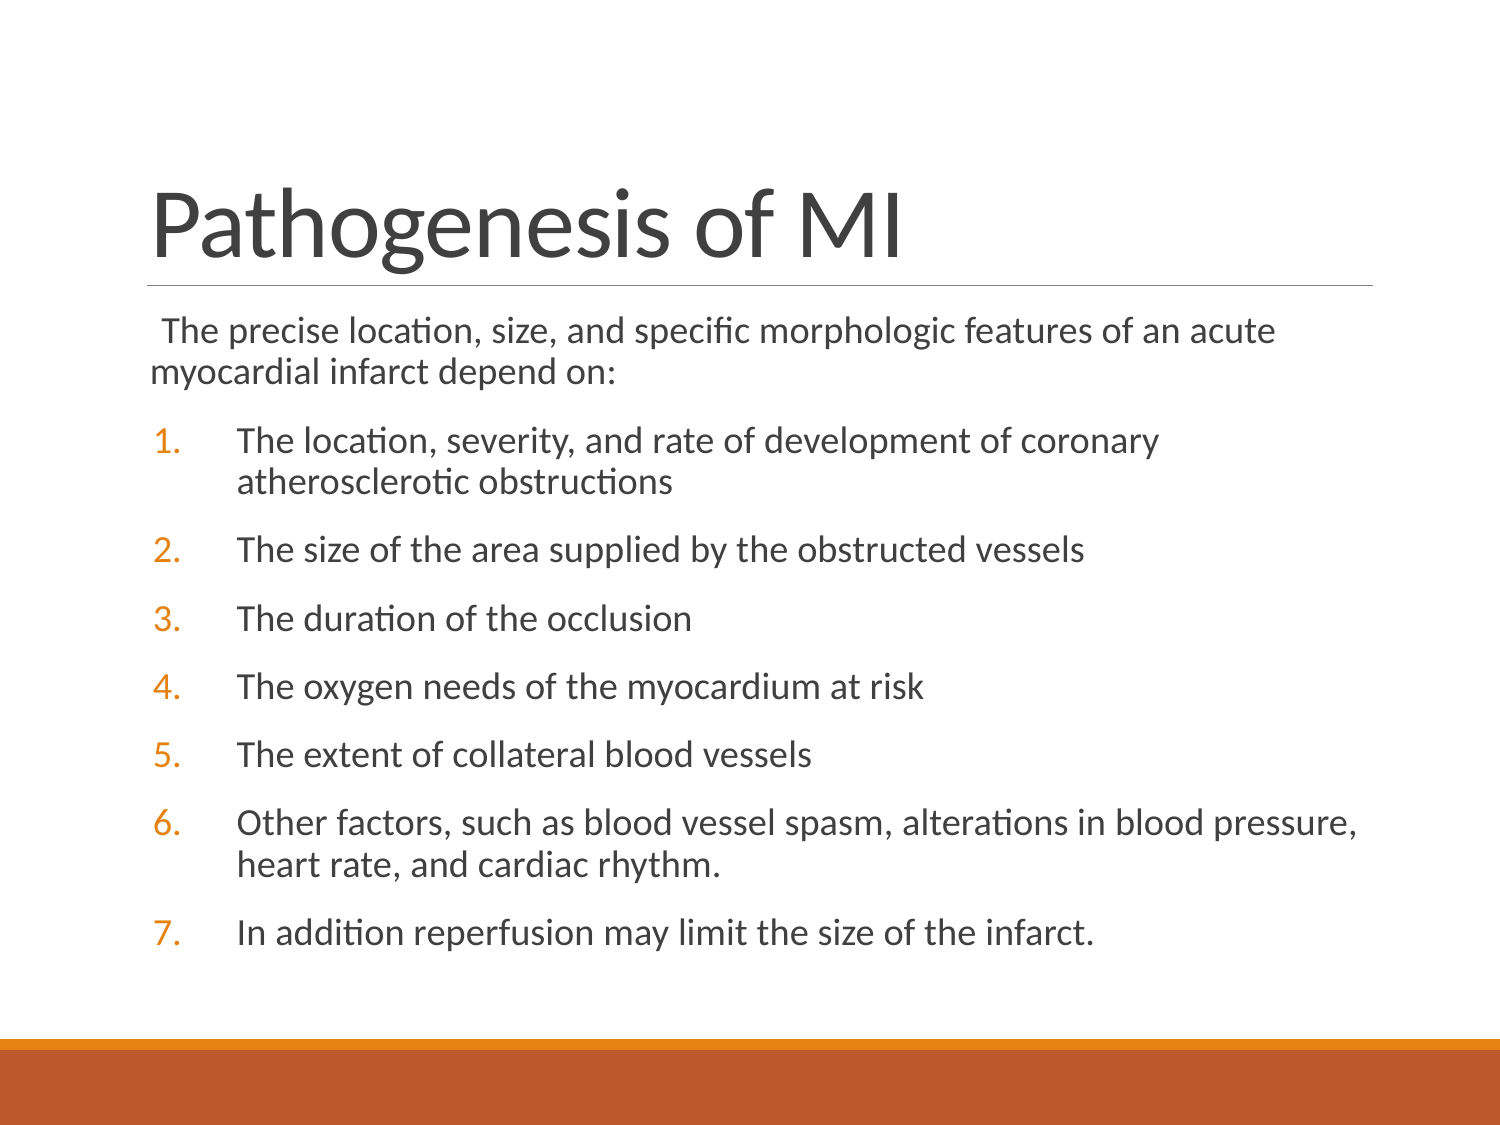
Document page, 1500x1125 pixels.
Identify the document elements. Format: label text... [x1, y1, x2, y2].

list The precise location, size, and specific morphologic features of an acute myocardial infarct depend on: The location, severity, and rate of development of coronary atherosclerotic obstructions The size of the area supplied by the obstructed vessels The duration of the occlusion The oxygen needs of the myocardium at risk The extent of collateral blood vessels Other factors, such as blood vessel spasm, alterations in blood pressure, heart rate, and cardiac rhythm. In addition reperfusion may limit the size of the infarct. [135, 302, 1373, 963]
title Pathogenesis of MI [135, 47, 1373, 285]
